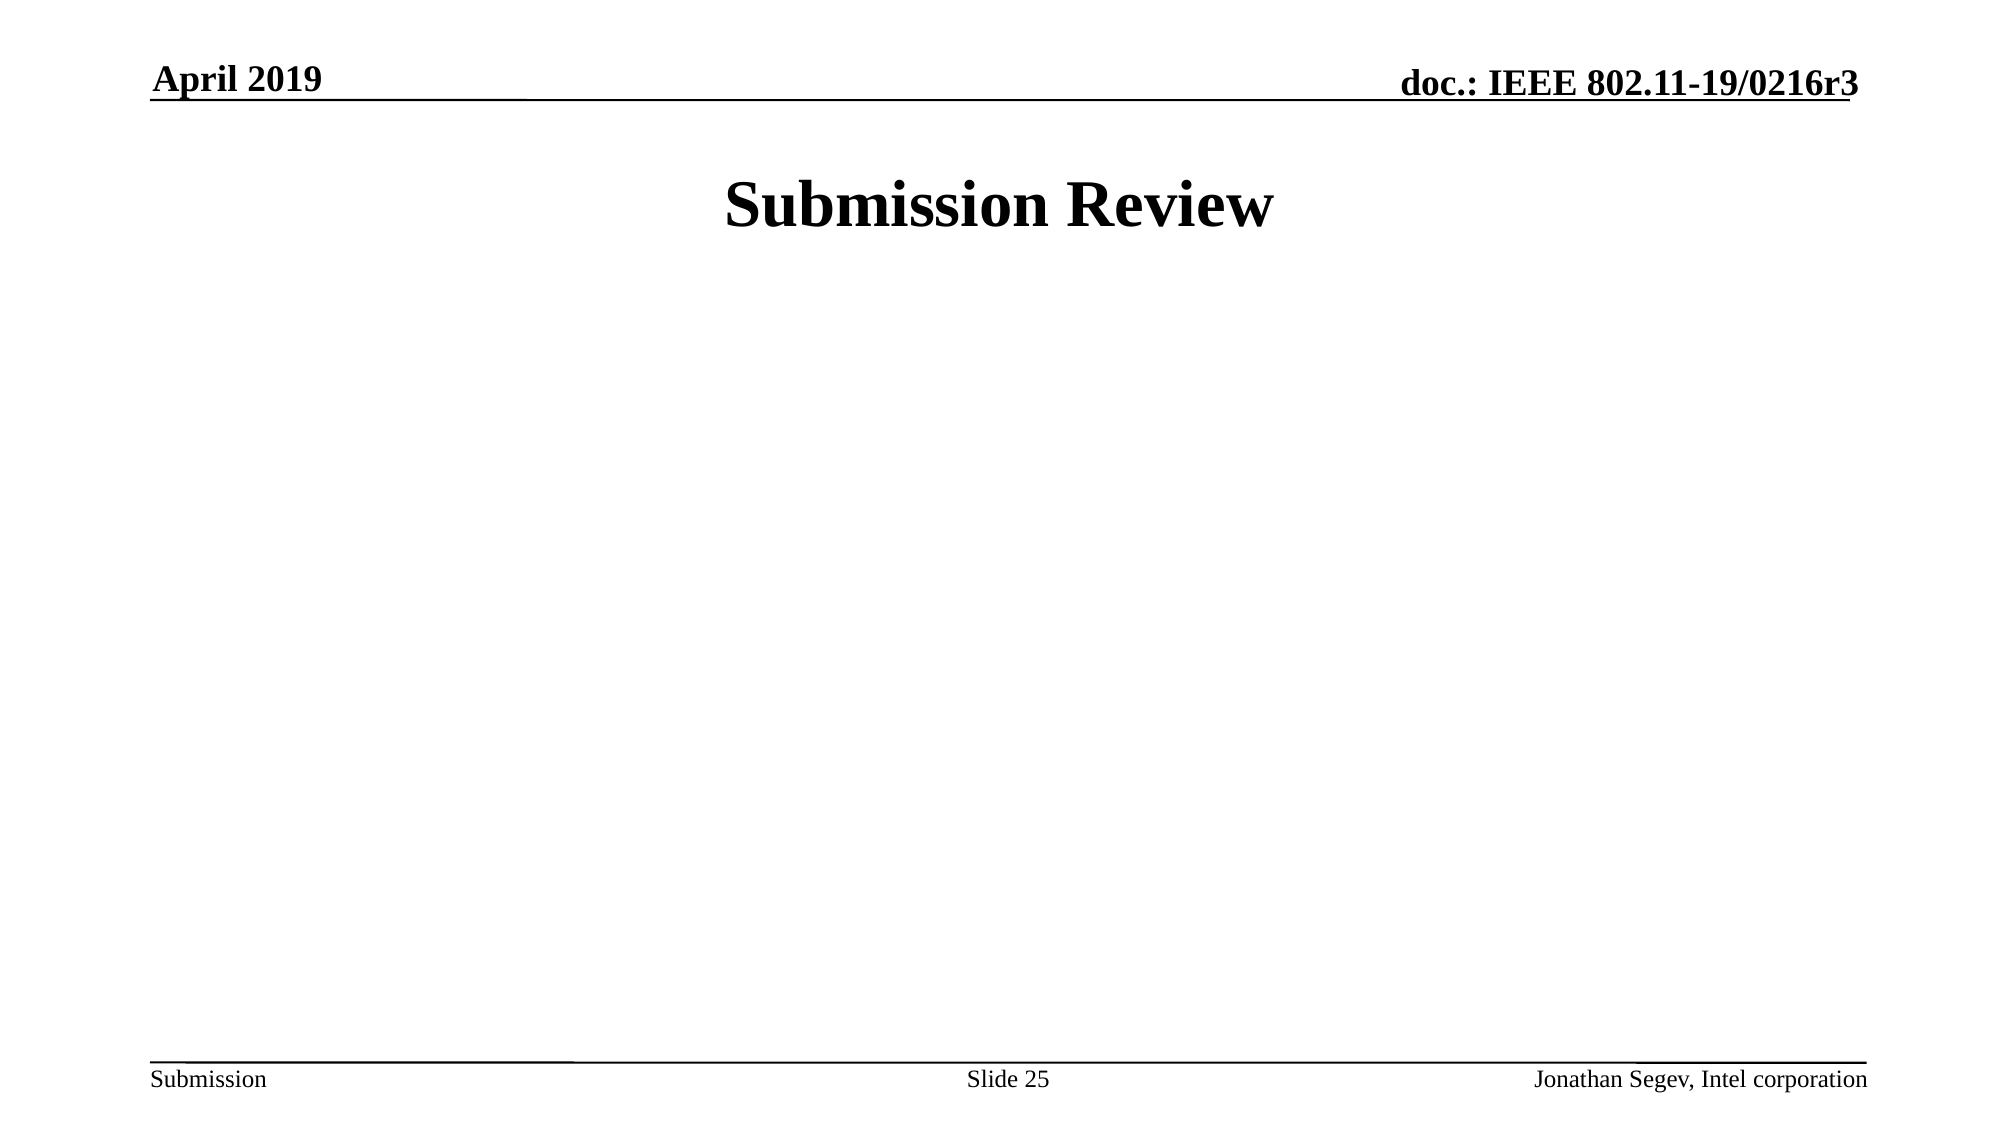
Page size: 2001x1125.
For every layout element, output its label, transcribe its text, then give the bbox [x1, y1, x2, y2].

slide_number Slide 25 [950, 1061, 1067, 1123]
title Submission Review [149, 112, 1850, 288]
footer Jonathan Segev, Intel corporation [1171, 1061, 1869, 1093]
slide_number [152, 54, 563, 100]
